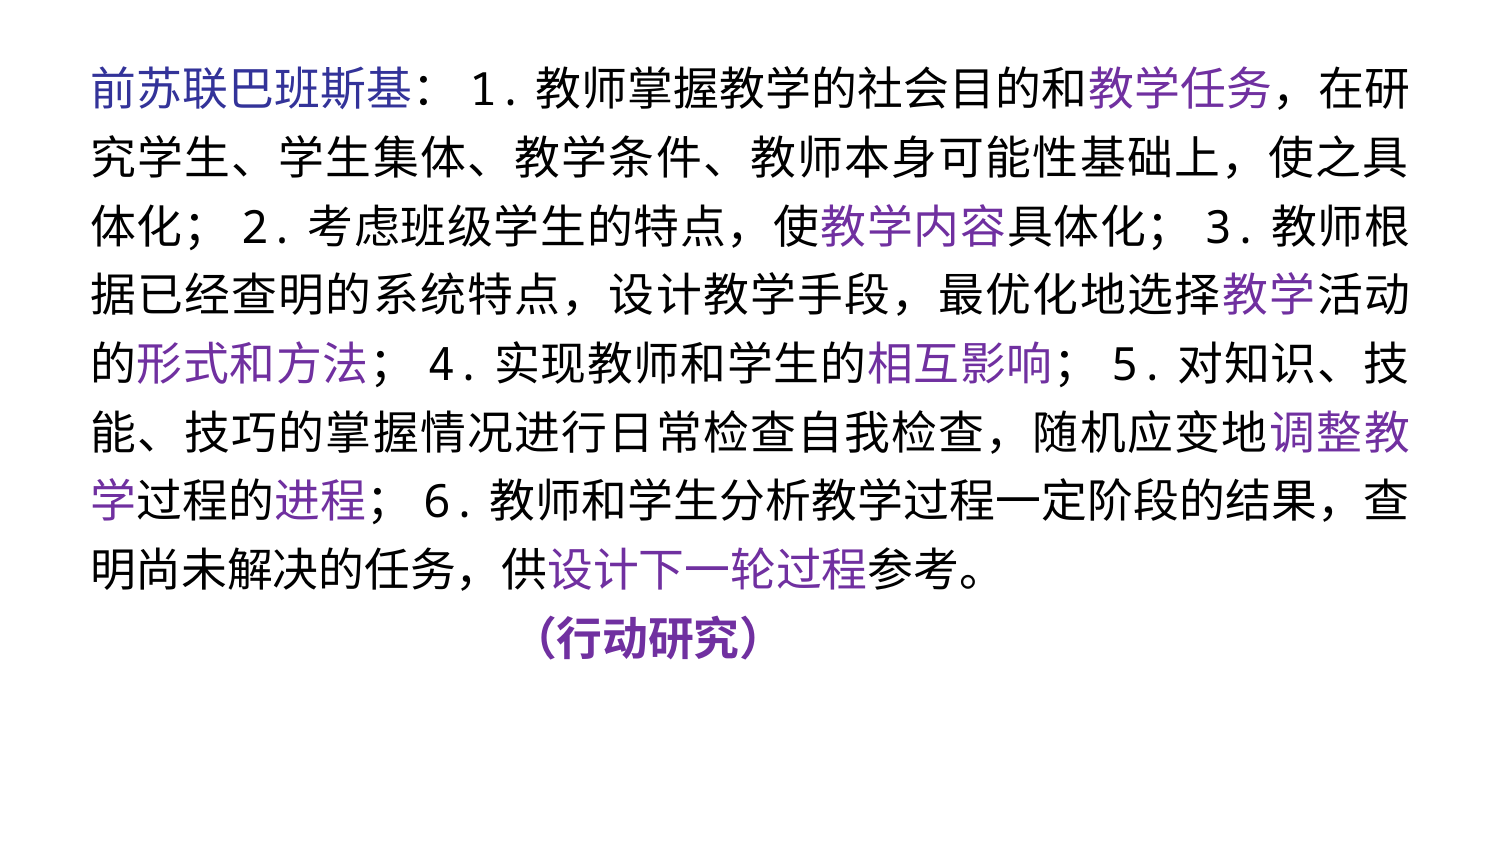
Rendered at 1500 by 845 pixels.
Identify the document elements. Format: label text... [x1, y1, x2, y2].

list 前苏联巴班斯基：1.教师掌握教学的社会目的和教学任务，在研究学生、学生集体、教学条件、教师本身可能性基础上，使之具体化；2.考虑班级学生的特点，使教学内容具体化；3.教师根据已经查明的系统特点，设计教学手段，最优化地选择教学活动的形式和方法；4.实现教师和学生的相互影响；5.对知识、技能、技巧的掌握情况进行日常检查自我检查，随机应变地调整教学过程的进程；6.教师和学生分析教学过程一定阶段的结果，查明尚未解决的任务，供设计下一轮过程参考。 （行动研究） [74, 38, 1426, 727]
